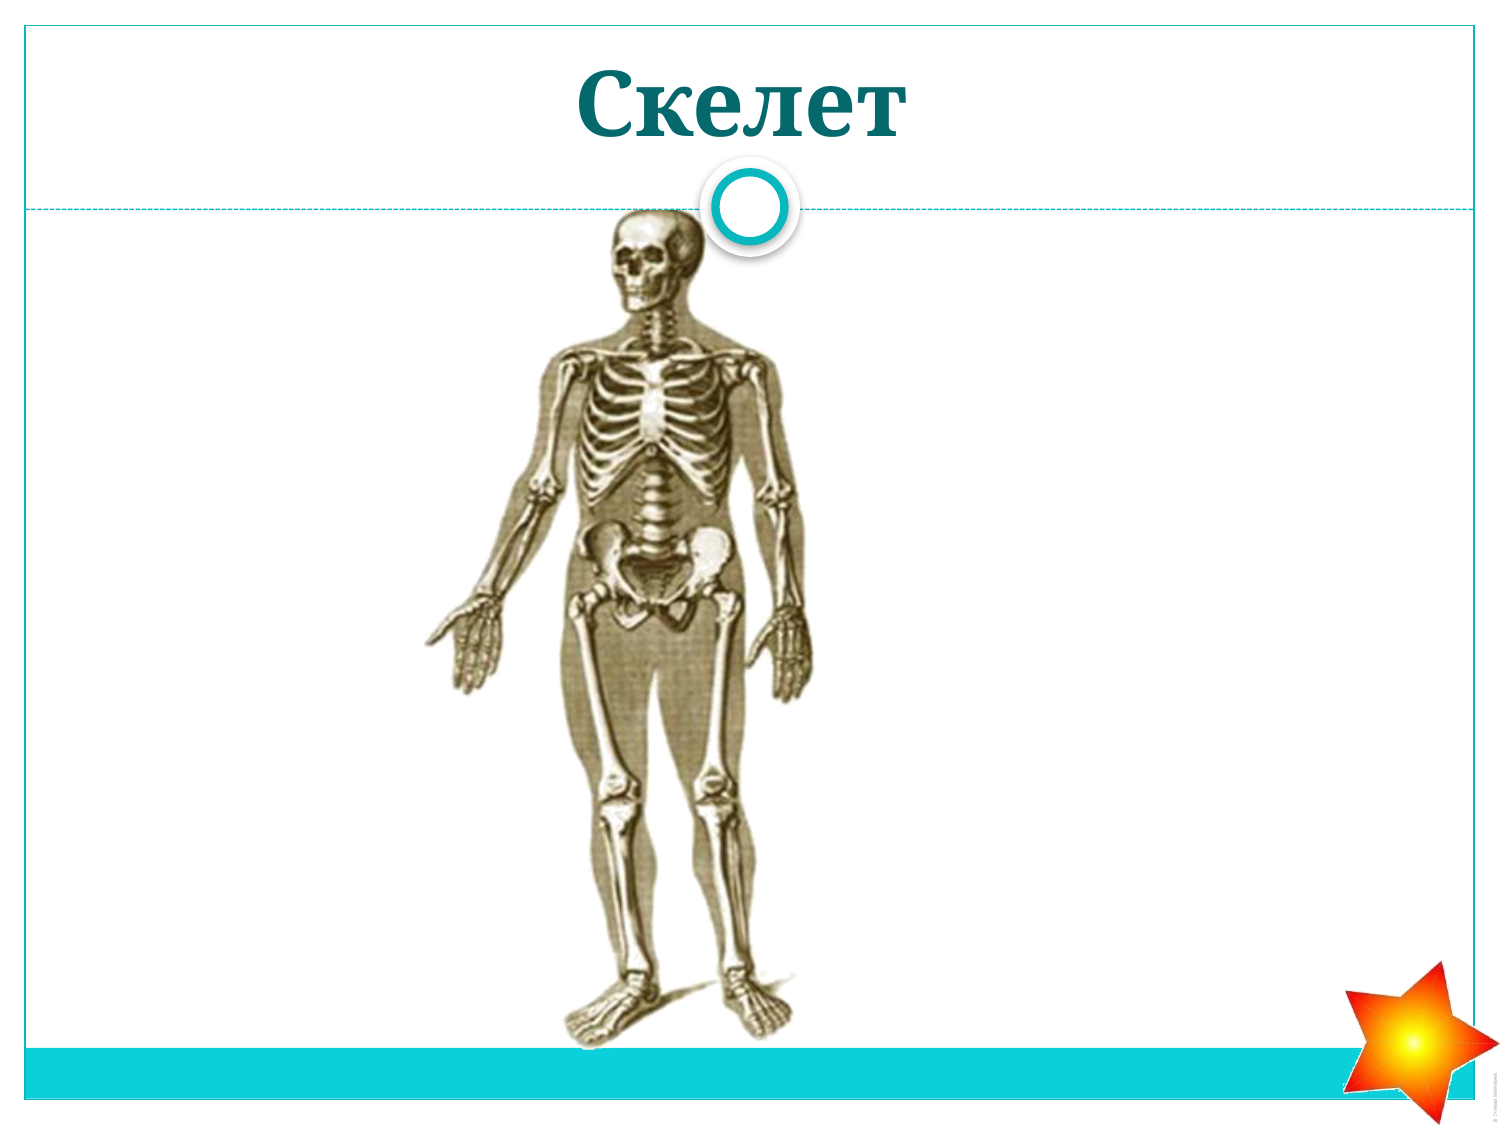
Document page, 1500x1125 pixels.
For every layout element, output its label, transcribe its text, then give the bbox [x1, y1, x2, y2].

picture [1342, 960, 1500, 1125]
title Скелет [49, 37, 1450, 162]
picture [351, 210, 973, 1064]
